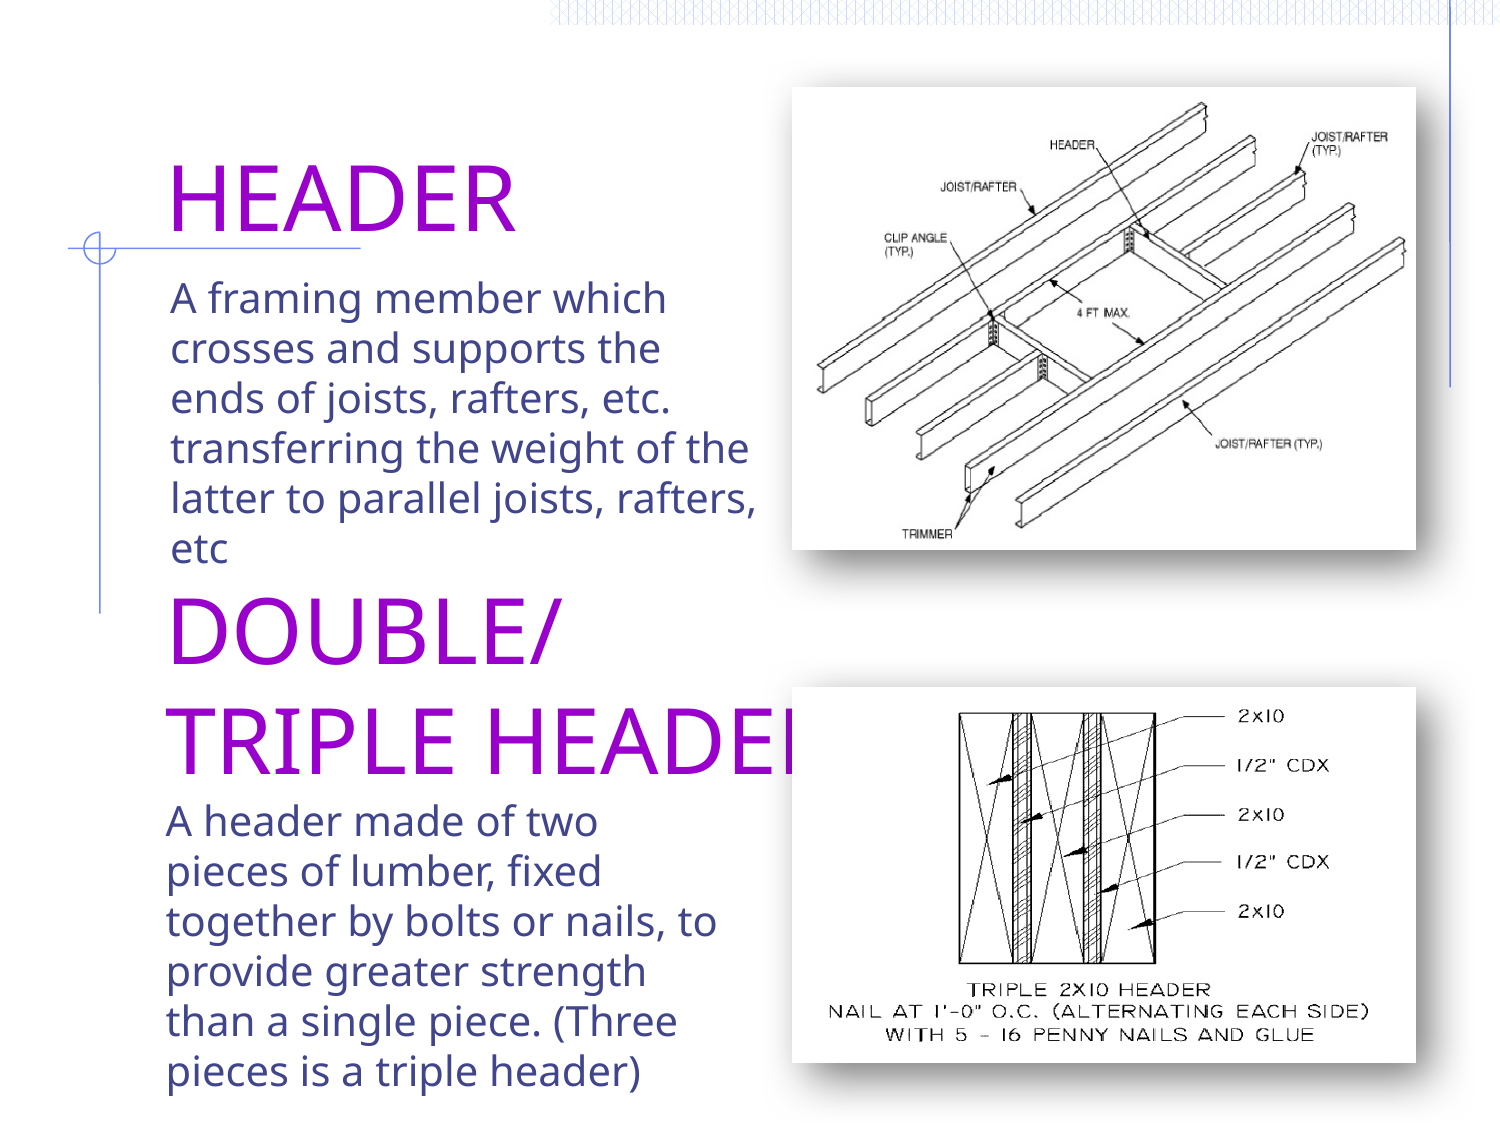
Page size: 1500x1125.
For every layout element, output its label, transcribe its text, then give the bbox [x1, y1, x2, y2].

list DOUBLE/TRIPLE HEADER [150, 650, 863, 800]
list HEADER [150, 1, 825, 257]
picture [792, 87, 1416, 551]
picture [792, 687, 1416, 1063]
list A framing member which crosses and supports the ends of joists, rafters, etc. transferring the weight of the latter to parallel joists, rafters, etc [155, 263, 781, 577]
list A header made of two pieces of lumber, fixed together by bolts or nails, to provide greater strength than a single piece. (Three pieces is a triple header) [150, 787, 739, 1088]
